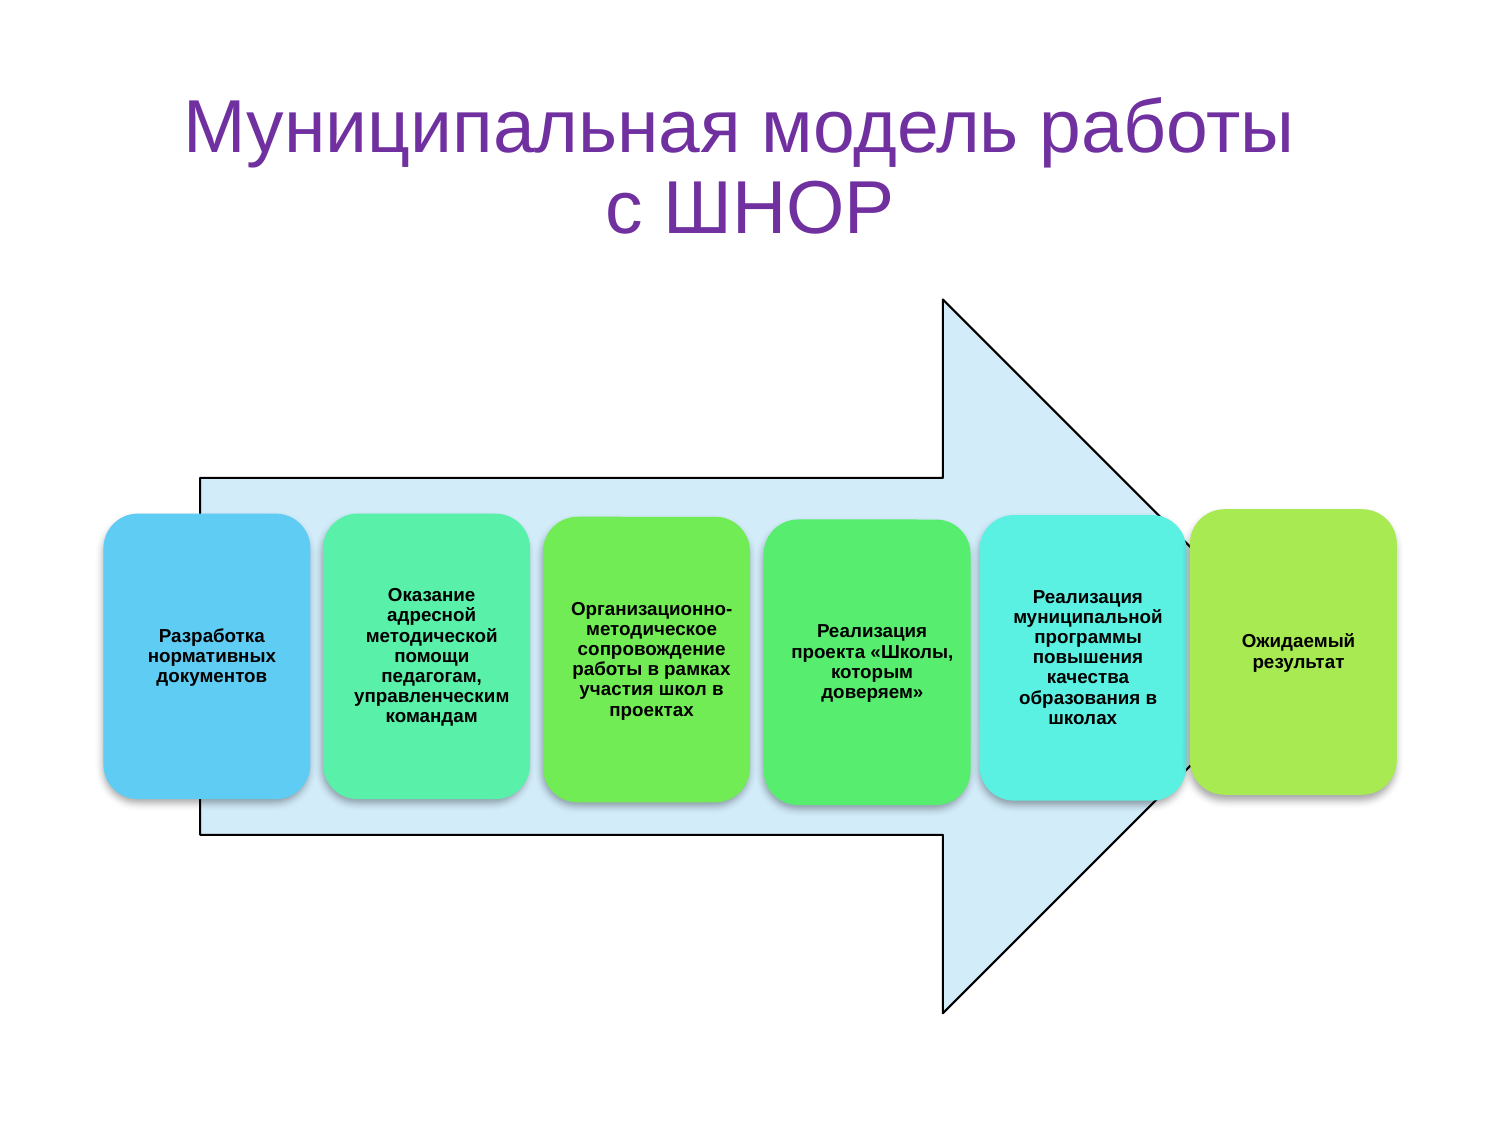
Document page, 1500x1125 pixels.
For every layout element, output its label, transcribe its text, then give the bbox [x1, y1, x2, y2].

title Муниципальная модель работы с ШНОР [103, 59, 1397, 278]
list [102, 298, 1398, 1014]
